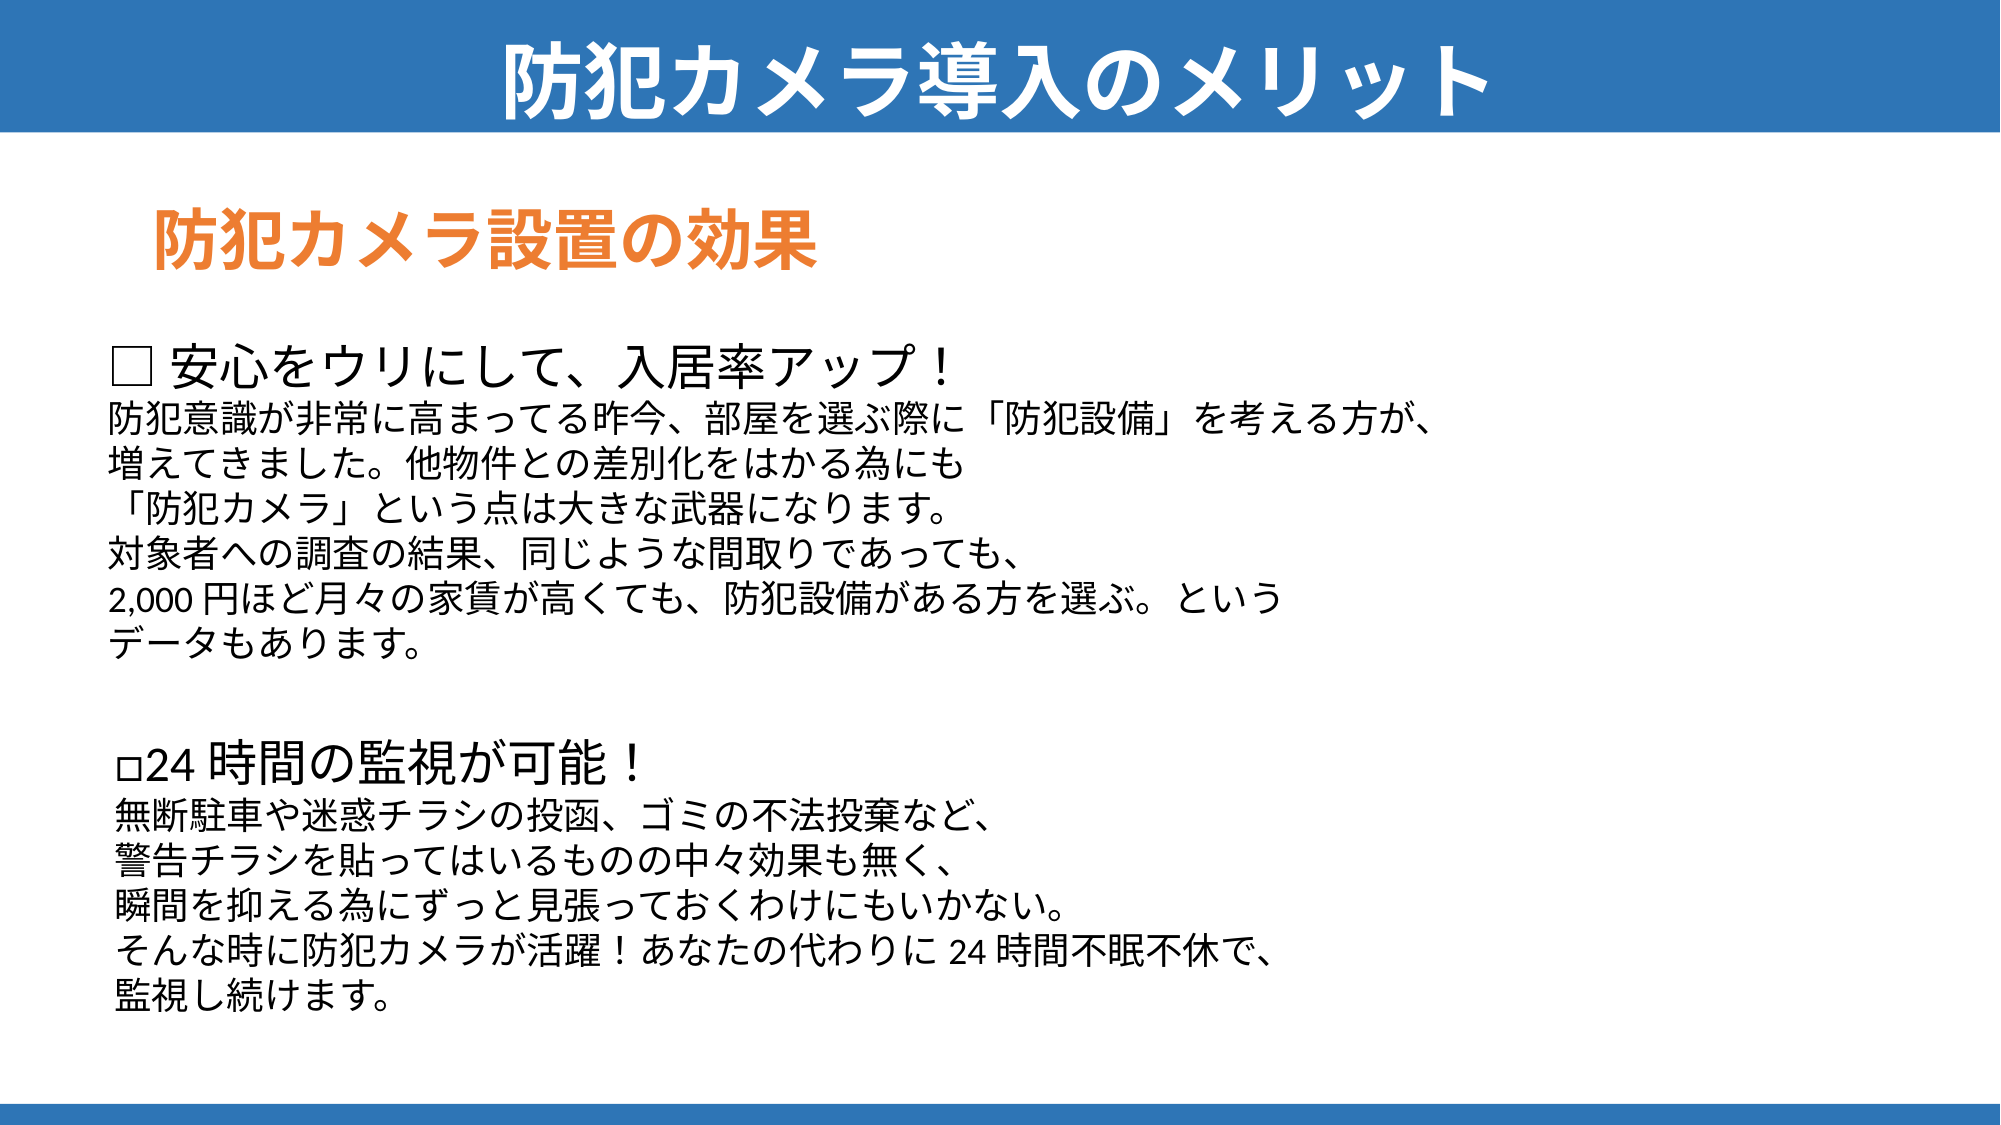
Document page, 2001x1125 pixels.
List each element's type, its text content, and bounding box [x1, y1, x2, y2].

text_box [0, 1103, 2000, 1125]
list 防犯カメラ設置の効果 [137, 199, 1863, 283]
text_box □24時間の監視が可能！ 無断駐車や迷惑チラシの投函、ゴミの不法投棄など、 警告チラシを貼ってはいるものの中々効果も無く、 瞬間を抑える為にずっと見張っておくわけにもいかない。 そんな時に防犯カメラが活躍！あなたの代わりに24時間不眠不休で、 監視し続けます。 [99, 724, 1309, 1115]
text_box 防犯カメラ導入のメリット [485, 21, 1515, 137]
text_box □安心をウリにして、入居率アップ！ 防犯意識が非常に高まってる昨今、部屋を選ぶ際に「防犯設備」を考える方が、 増えてきました。他物件との差別化をはかる為にも 「防犯カメラ」という点は大きな武器になります。 対象者への調査の結果、同じような間取りであっても、 2,000円ほど月々の家賃が高くても、防犯設備がある方を選ぶ。という データもあります。 [93, 328, 1468, 718]
text_box [0, 0, 2000, 133]
